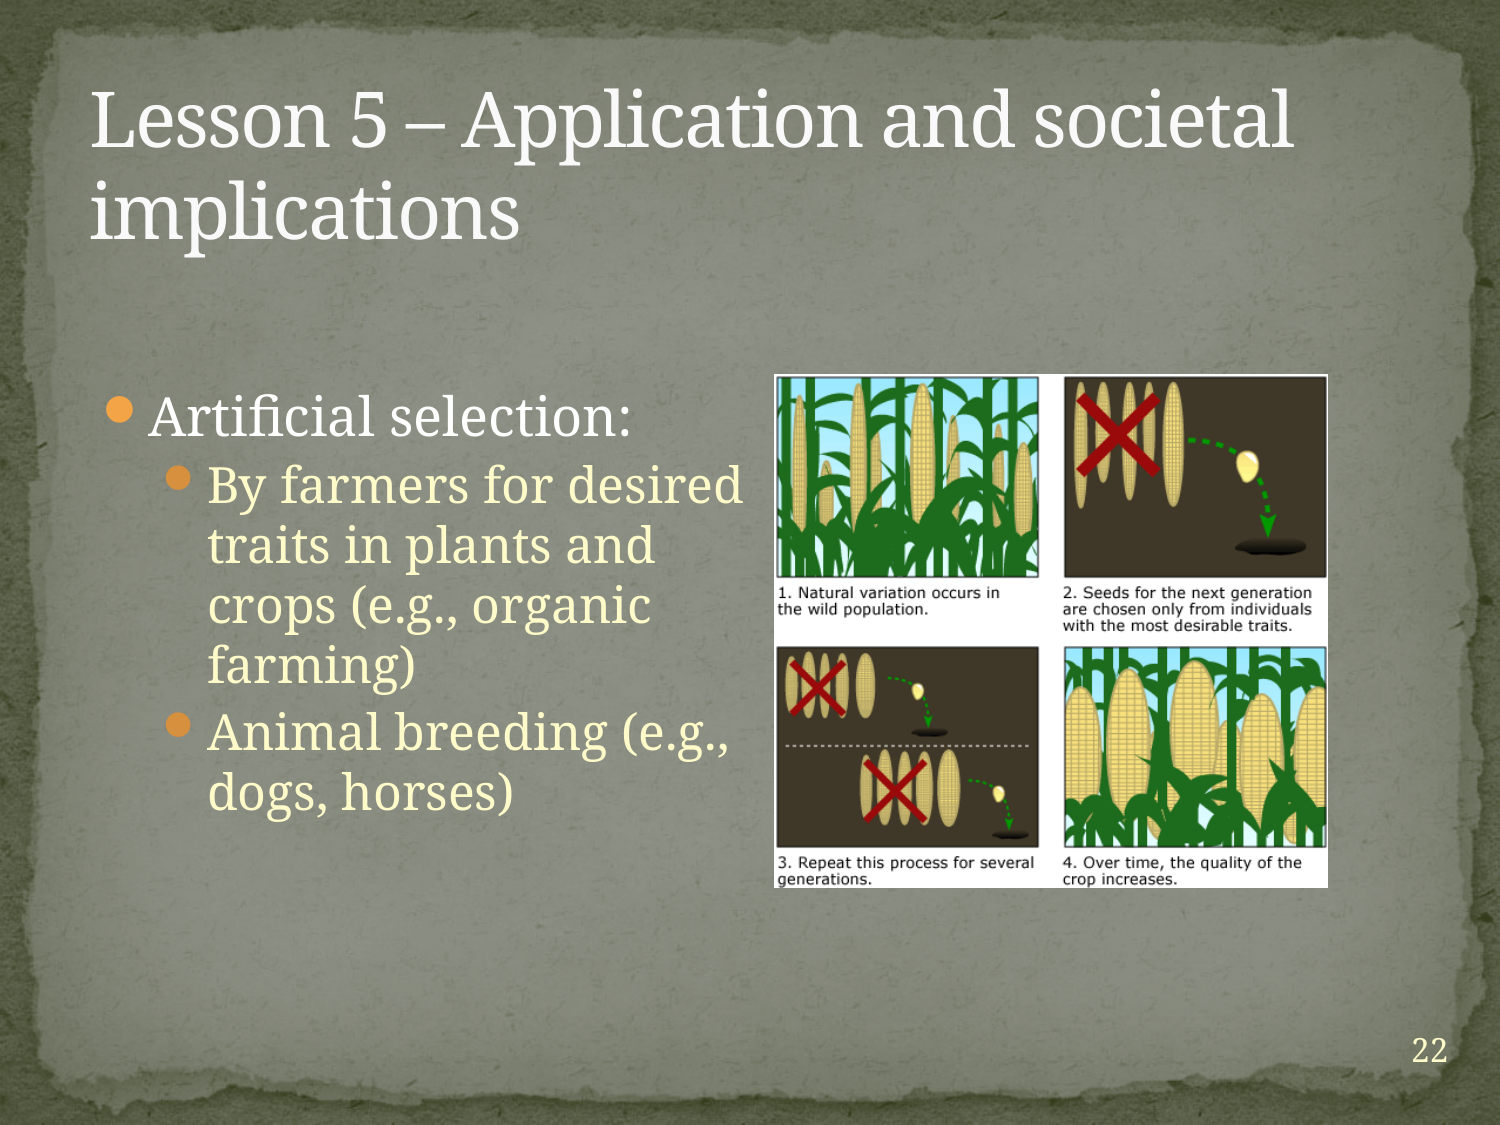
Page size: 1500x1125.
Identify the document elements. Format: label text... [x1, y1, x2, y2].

title Lesson 5 – Application and societal implications [74, 62, 1425, 263]
list Artificial selection: By farmers for desired traits in plants and crops (e.g., organic farming) Animal breeding (e.g., dogs, horses) [87, 375, 763, 1125]
slide_number 22 [1379, 1014, 1480, 1089]
picture [774, 374, 1328, 888]
